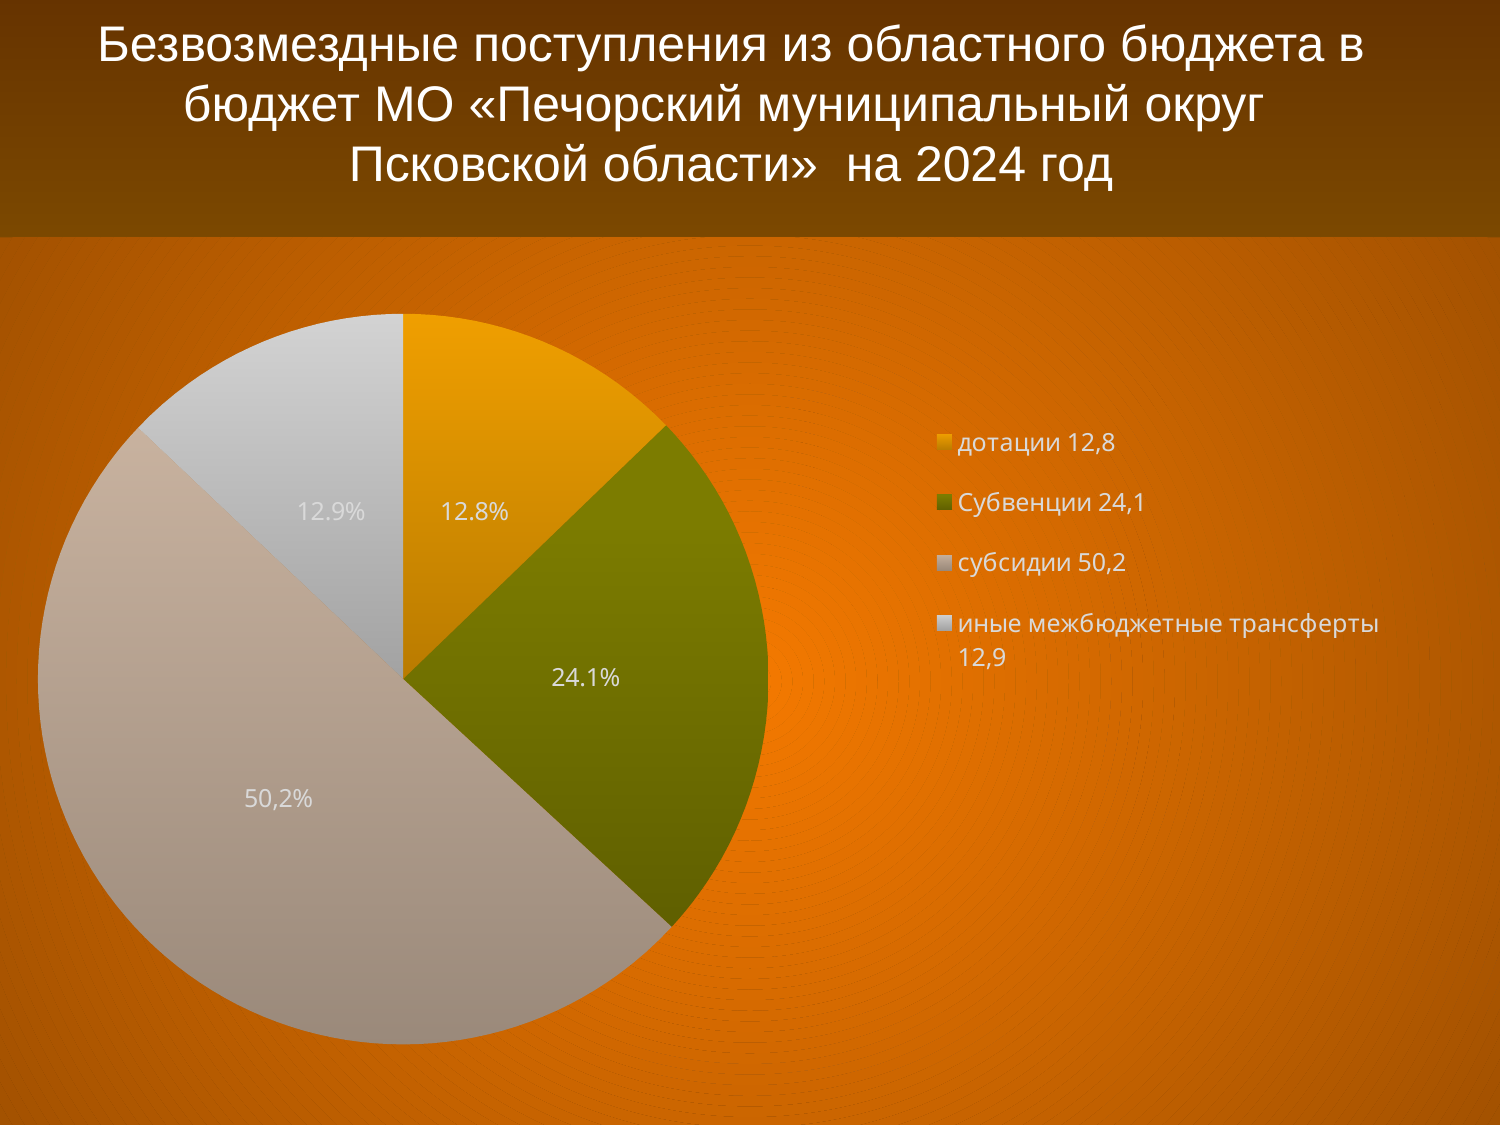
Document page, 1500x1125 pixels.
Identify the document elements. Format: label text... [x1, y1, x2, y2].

title Безвозмездные поступления из областного бюджета в бюджет МО «Печорский муниципальный округ Псковской области» на 2024 год [24, 37, 1438, 226]
chart [0, 237, 1500, 1125]
